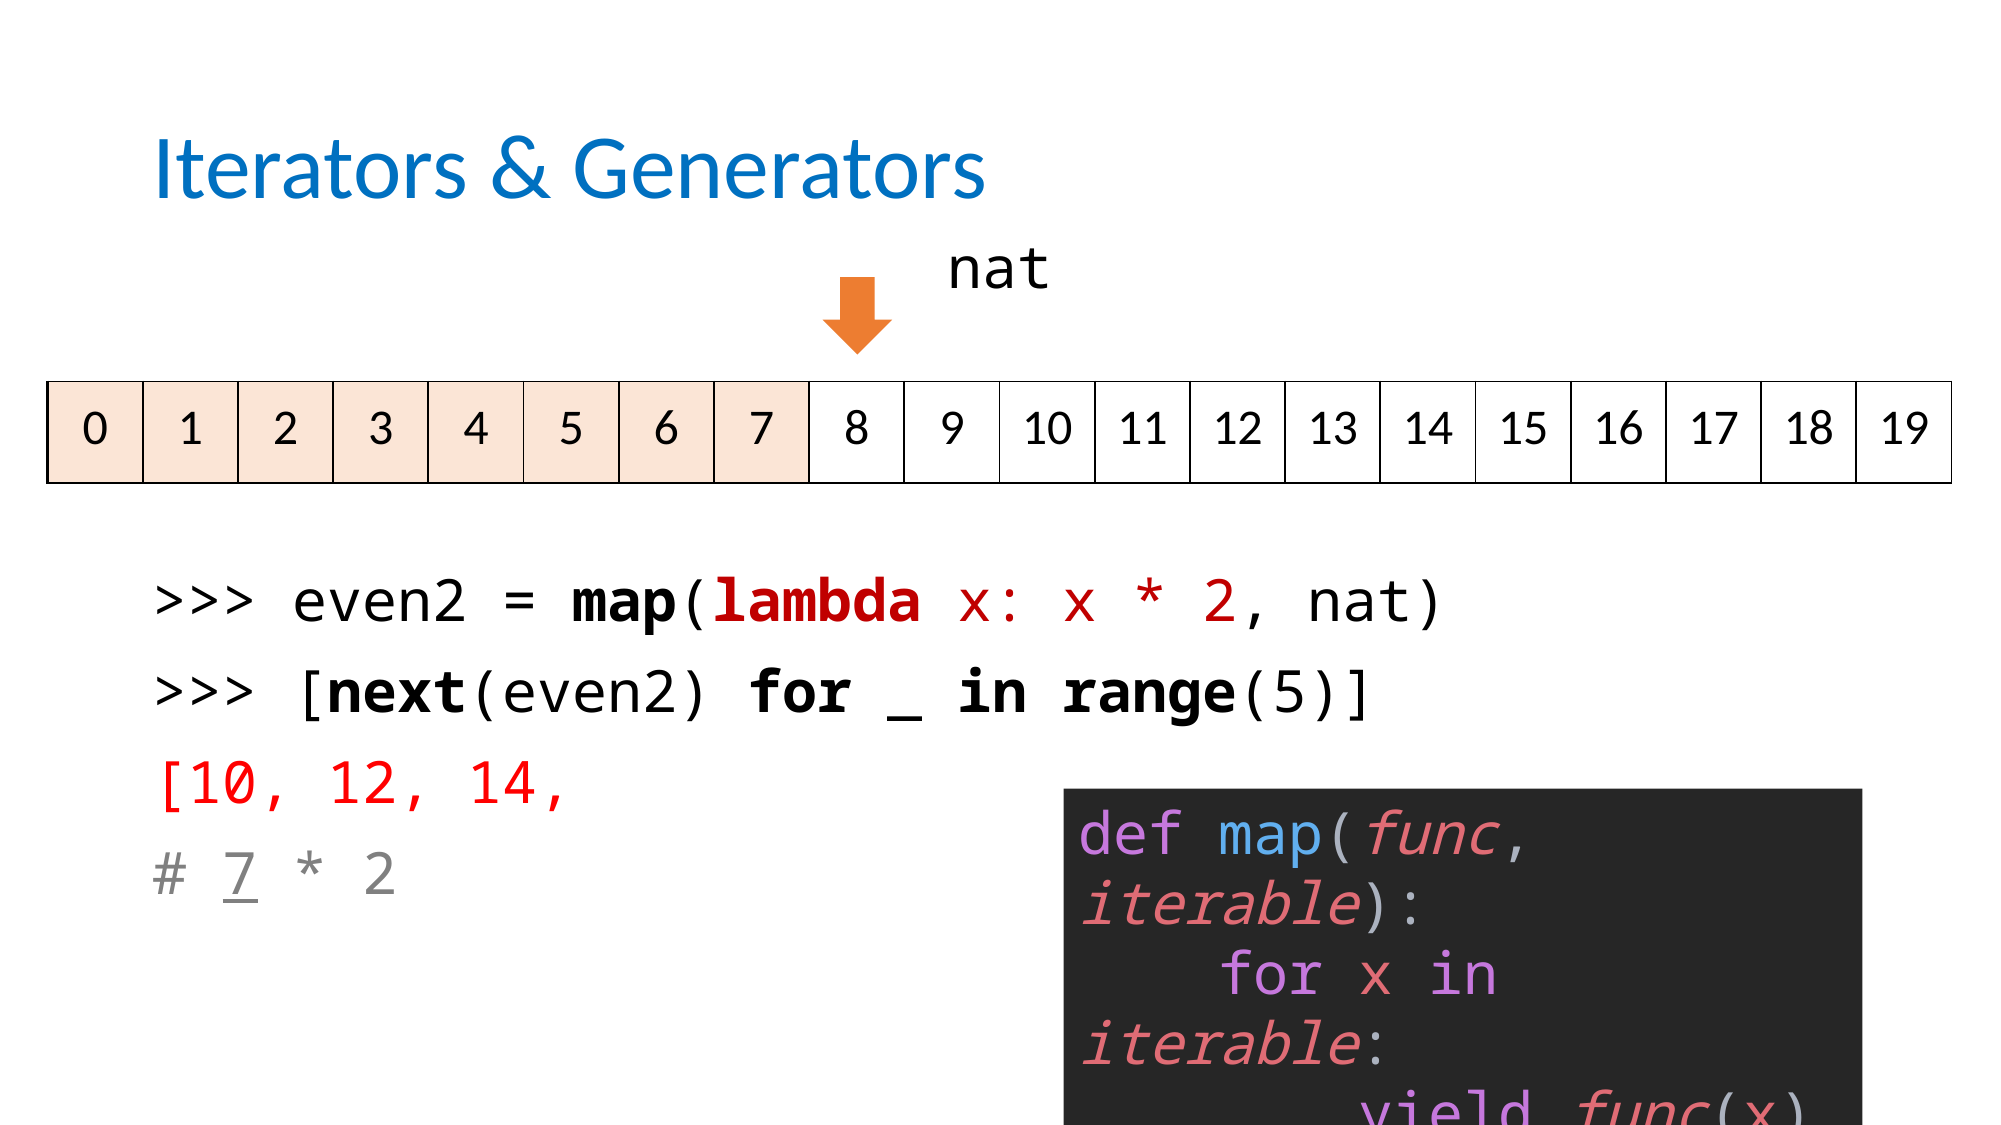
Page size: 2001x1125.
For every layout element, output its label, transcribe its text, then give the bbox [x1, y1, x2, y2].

table_header 7 [715, 382, 808, 482]
title Iterators & Generators [137, 59, 1863, 278]
table_header 6 [620, 382, 713, 482]
table_header 4 [429, 382, 523, 482]
table_header 15 [1476, 382, 1570, 482]
table_header 13 [1286, 382, 1379, 482]
table_header 14 [1381, 382, 1475, 482]
table_header 16 [1572, 382, 1665, 482]
table_header 17 [1667, 382, 1760, 482]
table_header 19 [1857, 382, 1951, 482]
text_box [822, 277, 893, 355]
table_header 12 [1191, 382, 1284, 482]
table_header 11 [1096, 382, 1189, 482]
table_header 3 [334, 382, 427, 482]
text_box >>> even2 = map(lambda x: x * 2, nat) >>> [next(even2) for _ in range(5)] [10, 12, 14, # 7 * 2 [137, 555, 1863, 1066]
text_box nat [932, 222, 1068, 308]
table_header 2 [239, 382, 332, 482]
table_header 0 [49, 382, 142, 482]
table_header 9 [905, 382, 999, 482]
text_box def map(func, iterable): for x in iterable: yield func(x) [1063, 788, 1863, 1125]
table_header 5 [524, 382, 618, 482]
table_header 1 [144, 382, 237, 482]
table_header 18 [1762, 382, 1855, 482]
table_header 8 [810, 382, 903, 482]
table_header 10 [1000, 382, 1094, 482]
